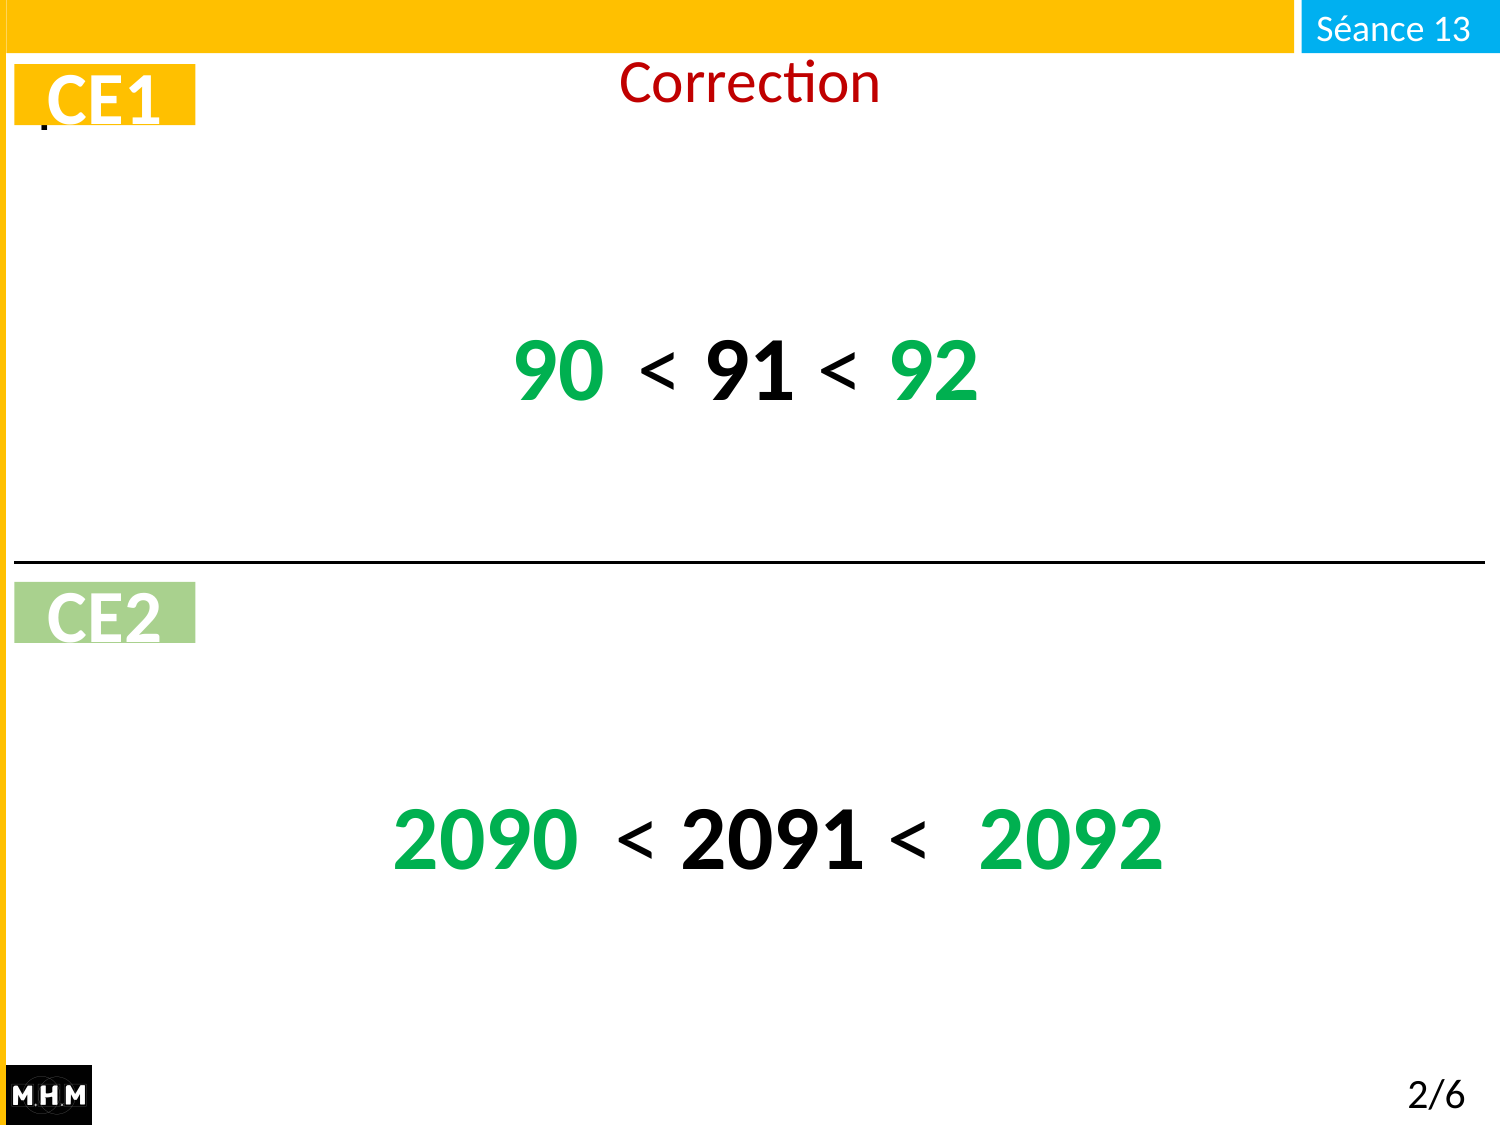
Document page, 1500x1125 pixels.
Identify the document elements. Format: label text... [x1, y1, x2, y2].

text_box 90 [496, 301, 642, 427]
text_box … < 2091 < … [619, 770, 949, 896]
picture [6, 1065, 92, 1125]
text_box 2090 [353, 770, 619, 896]
text_box … < 91 < … [642, 301, 871, 427]
list 2/6 [1373, 1064, 1500, 1125]
text_box 92 [871, 301, 1017, 427]
title Correction [604, 41, 1500, 124]
text_box CE2 [13, 581, 196, 644]
text_box 2092 [949, 770, 1195, 896]
text_box CE1 [13, 63, 196, 126]
